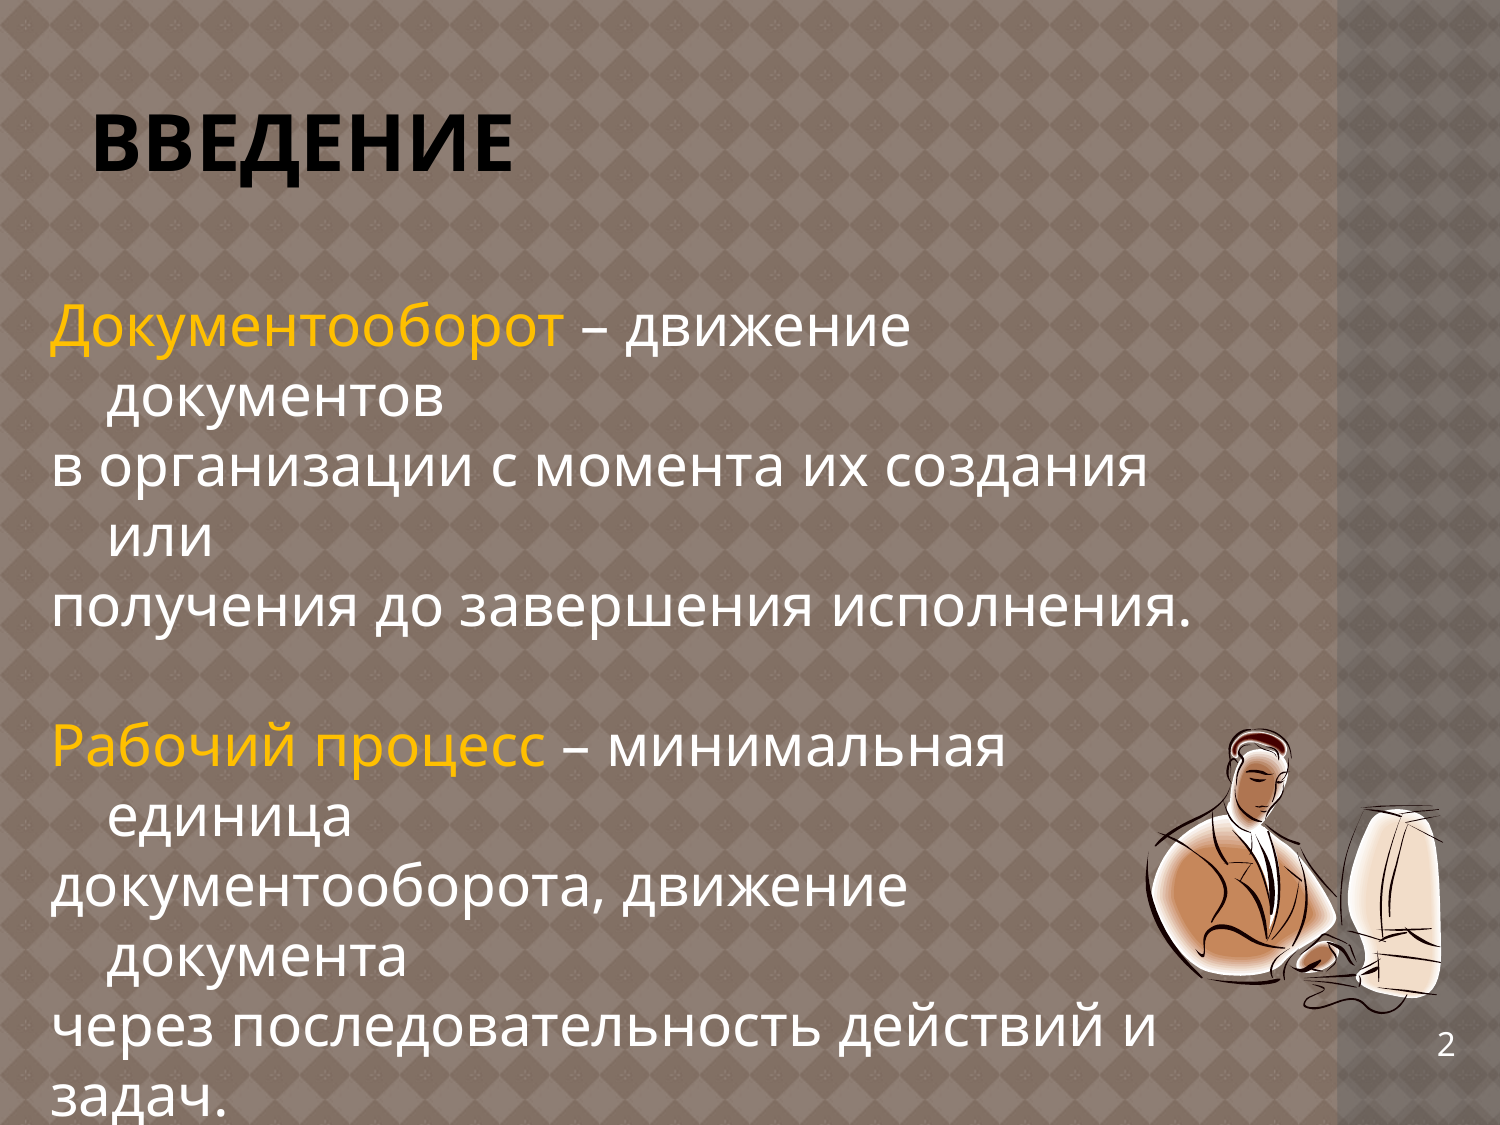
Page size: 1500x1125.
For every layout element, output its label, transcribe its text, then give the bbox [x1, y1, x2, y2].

slide_number 2 [1359, 1031, 1456, 1069]
title Введение [82, 0, 1270, 188]
text_box Документооборот – движение документов в организации с момента их создания или получения до завершения исполнения. Рабочий процесс – минимальная единица документооборота, движение документа через последовательность действий и задач. [35, 281, 1233, 1125]
picture [1136, 726, 1444, 1018]
